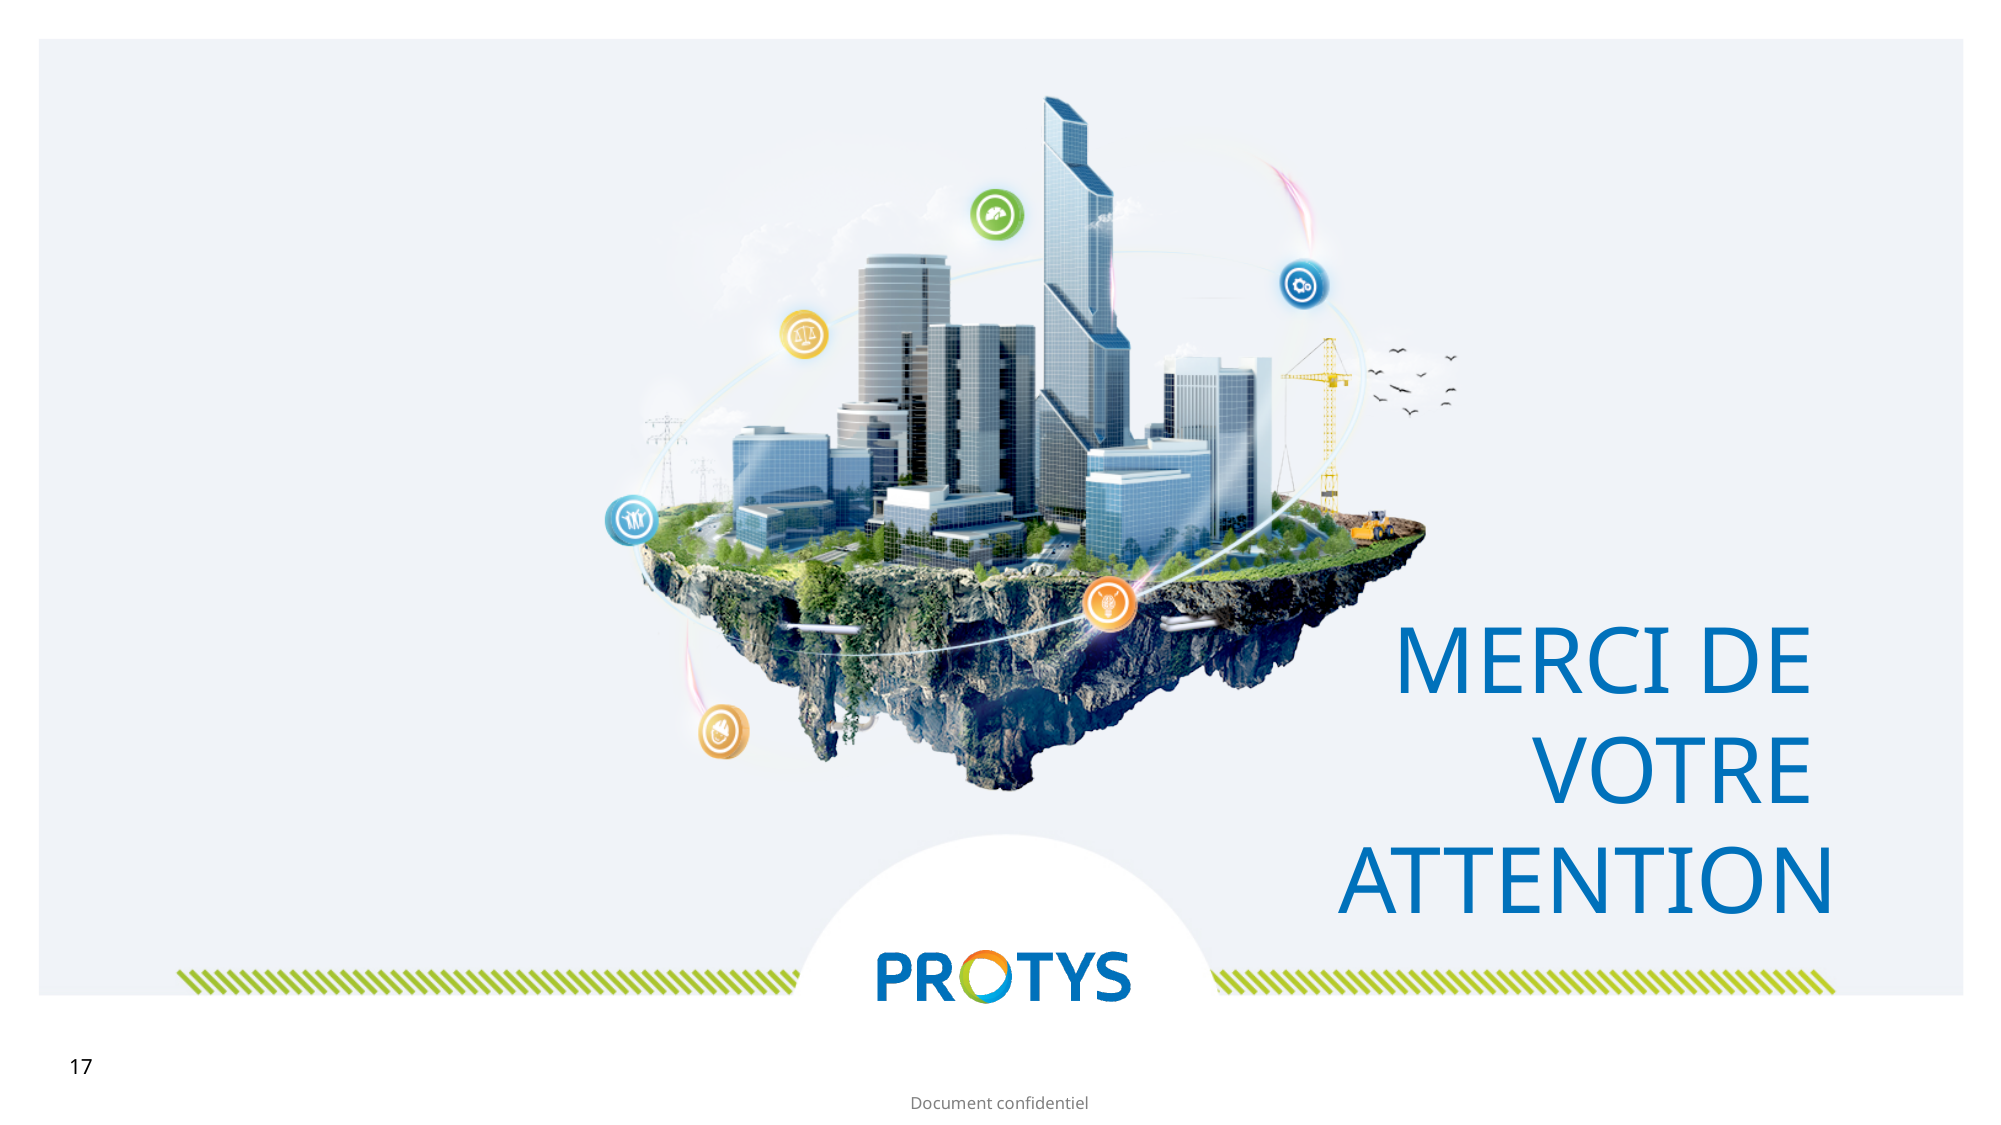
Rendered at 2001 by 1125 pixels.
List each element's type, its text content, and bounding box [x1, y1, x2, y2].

slide_number 17 [42, 1055, 120, 1078]
subtitle Merci de votre attention [999, 601, 1839, 933]
picture [0, 0, 2000, 1125]
